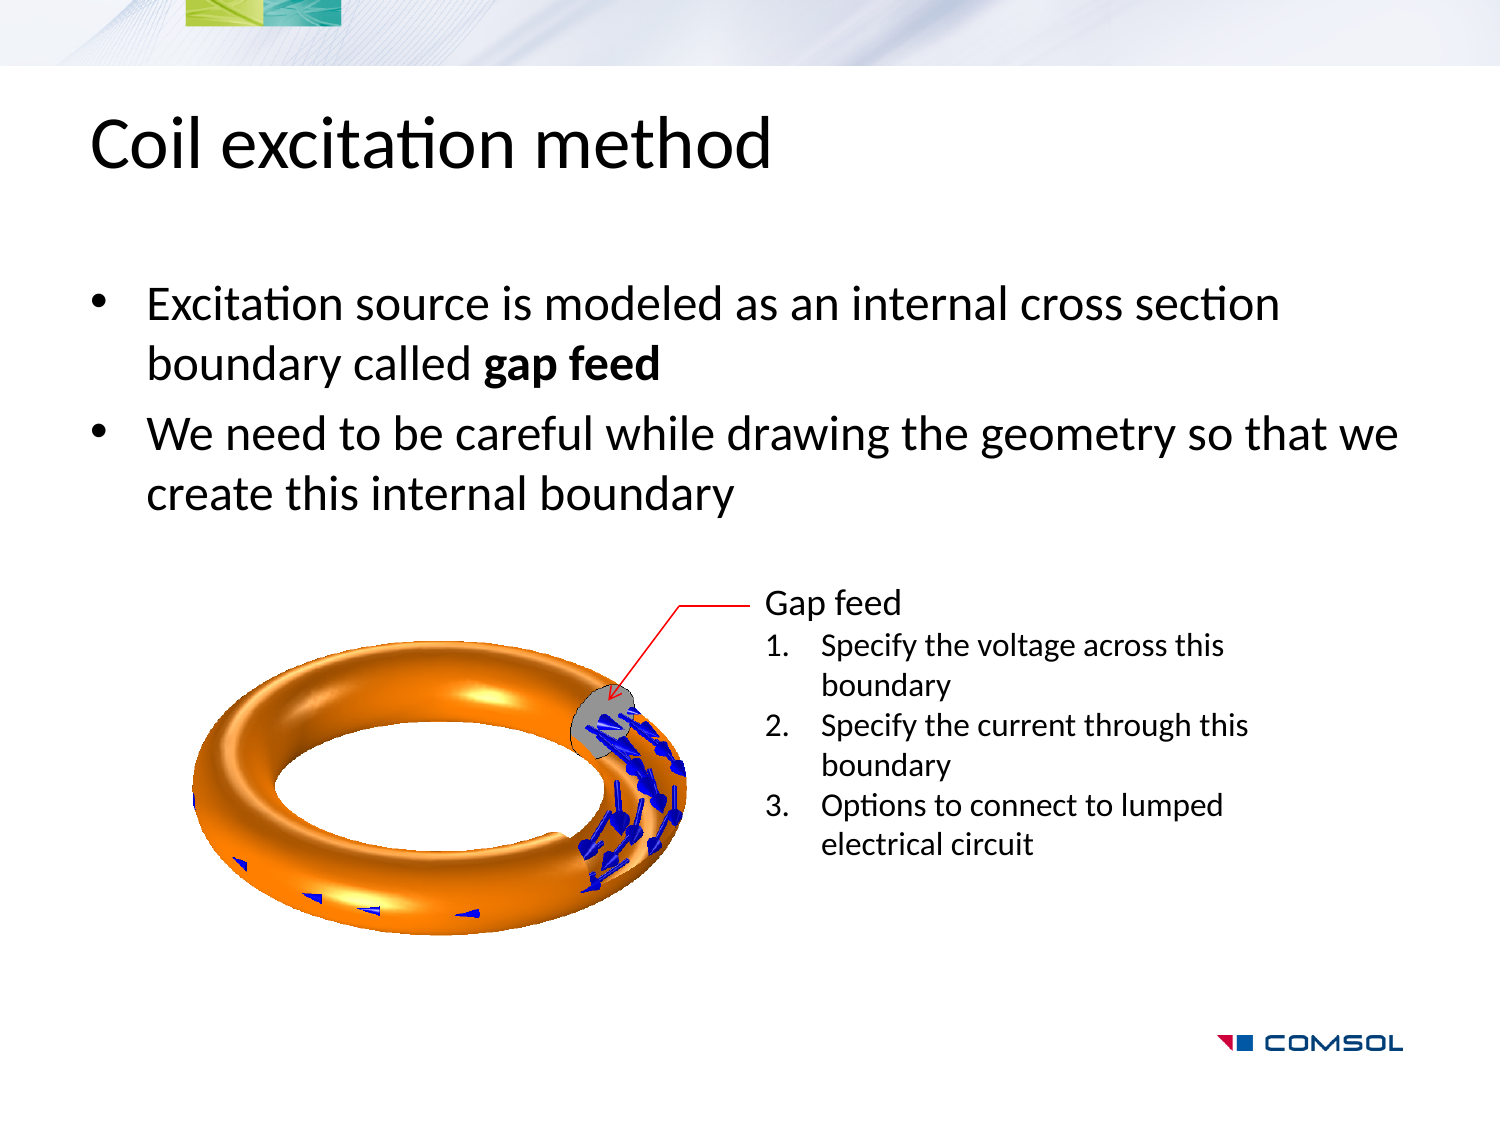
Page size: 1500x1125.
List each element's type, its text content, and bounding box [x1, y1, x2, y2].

title Coil excitation method [75, 45, 1425, 233]
list Excitation source is modeled as an internal cross section boundary called gap feed We need to be careful while drawing the geometry so that we create this internal boundary [75, 262, 1425, 1005]
picture [0, 0, 1500, 1125]
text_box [182, 570, 1341, 941]
